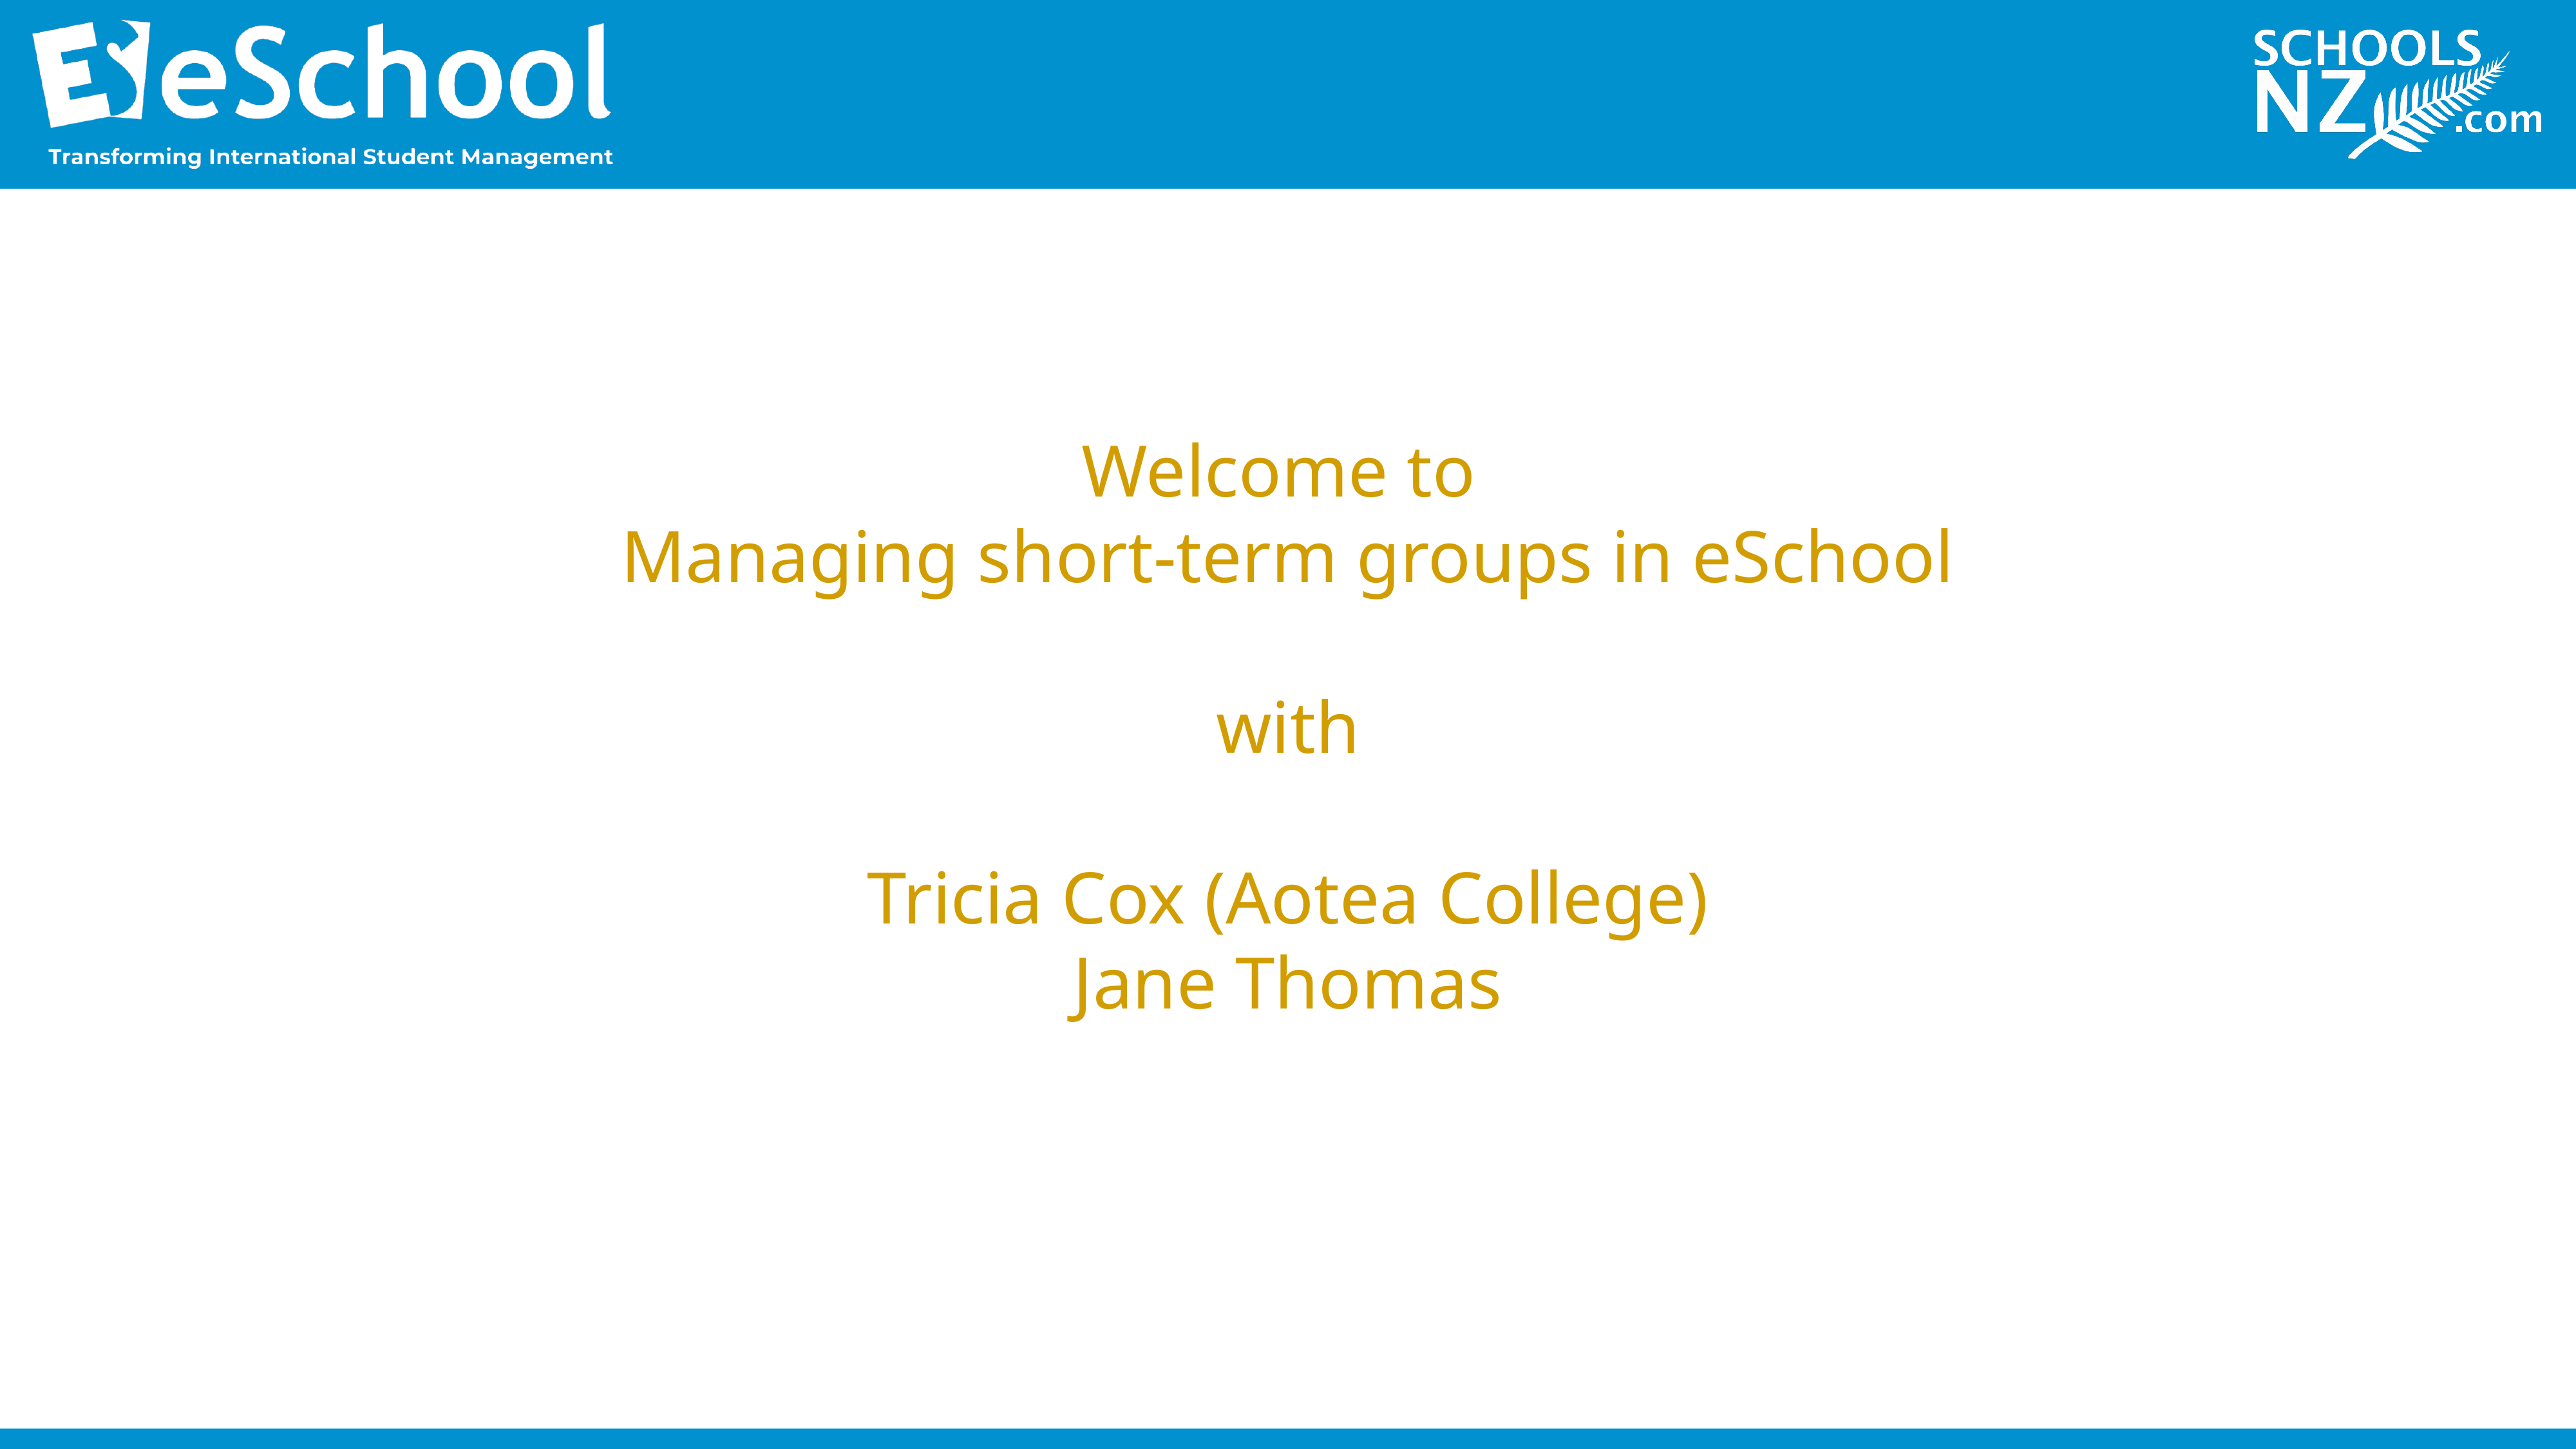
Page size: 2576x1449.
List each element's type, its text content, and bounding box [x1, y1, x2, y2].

picture [2466, 111, 2481, 132]
picture [338, 153, 348, 164]
picture [2391, 30, 2425, 66]
picture [86, 153, 98, 164]
picture [241, 153, 252, 164]
picture [2353, 30, 2387, 66]
picture [591, 153, 602, 164]
picture [388, 153, 399, 164]
picture [33, 21, 150, 128]
picture [554, 153, 574, 164]
picture [352, 148, 355, 164]
picture [2318, 31, 2345, 64]
picture [368, 24, 426, 117]
picture [236, 26, 290, 118]
picture [511, 153, 521, 164]
picture [2458, 30, 2480, 66]
picture [64, 153, 70, 164]
text_box Welcome to Managing short-term groups in eSchool with Tricia Cox (Aotea College) Jane Thomas [201, 418, 2375, 1031]
picture [279, 153, 290, 164]
picture [211, 149, 214, 164]
picture [111, 148, 119, 164]
picture [323, 153, 335, 164]
picture [2486, 111, 2506, 132]
picture [377, 151, 385, 164]
picture [265, 153, 276, 164]
picture [439, 51, 502, 118]
picture [540, 153, 551, 164]
picture [446, 151, 453, 164]
picture [2257, 70, 2307, 132]
picture [589, 24, 610, 118]
picture [463, 149, 479, 164]
picture [72, 153, 82, 164]
picture [2501, 57, 2506, 62]
picture [576, 153, 588, 164]
picture [174, 153, 185, 164]
picture [2255, 30, 2277, 66]
picture [120, 153, 133, 164]
picture [605, 151, 612, 164]
picture [497, 153, 508, 164]
picture [49, 149, 61, 164]
picture [2512, 111, 2541, 131]
picture [144, 153, 164, 164]
picture [100, 153, 109, 164]
picture [510, 51, 573, 118]
picture [256, 153, 262, 164]
picture [218, 153, 229, 164]
picture [365, 149, 375, 164]
picture [292, 151, 300, 164]
picture [482, 153, 493, 164]
picture [524, 153, 537, 168]
picture [2457, 126, 2461, 131]
picture [2349, 62, 2502, 158]
picture [189, 153, 200, 168]
picture [232, 151, 239, 164]
picture [2320, 70, 2365, 132]
picture [299, 51, 354, 118]
picture [402, 148, 415, 164]
picture [303, 153, 306, 164]
picture [418, 153, 428, 164]
picture [162, 51, 226, 118]
picture [309, 153, 321, 164]
picture [2432, 31, 2454, 64]
picture [431, 153, 443, 164]
picture [167, 153, 170, 164]
picture [135, 153, 142, 164]
picture [2282, 30, 2311, 66]
